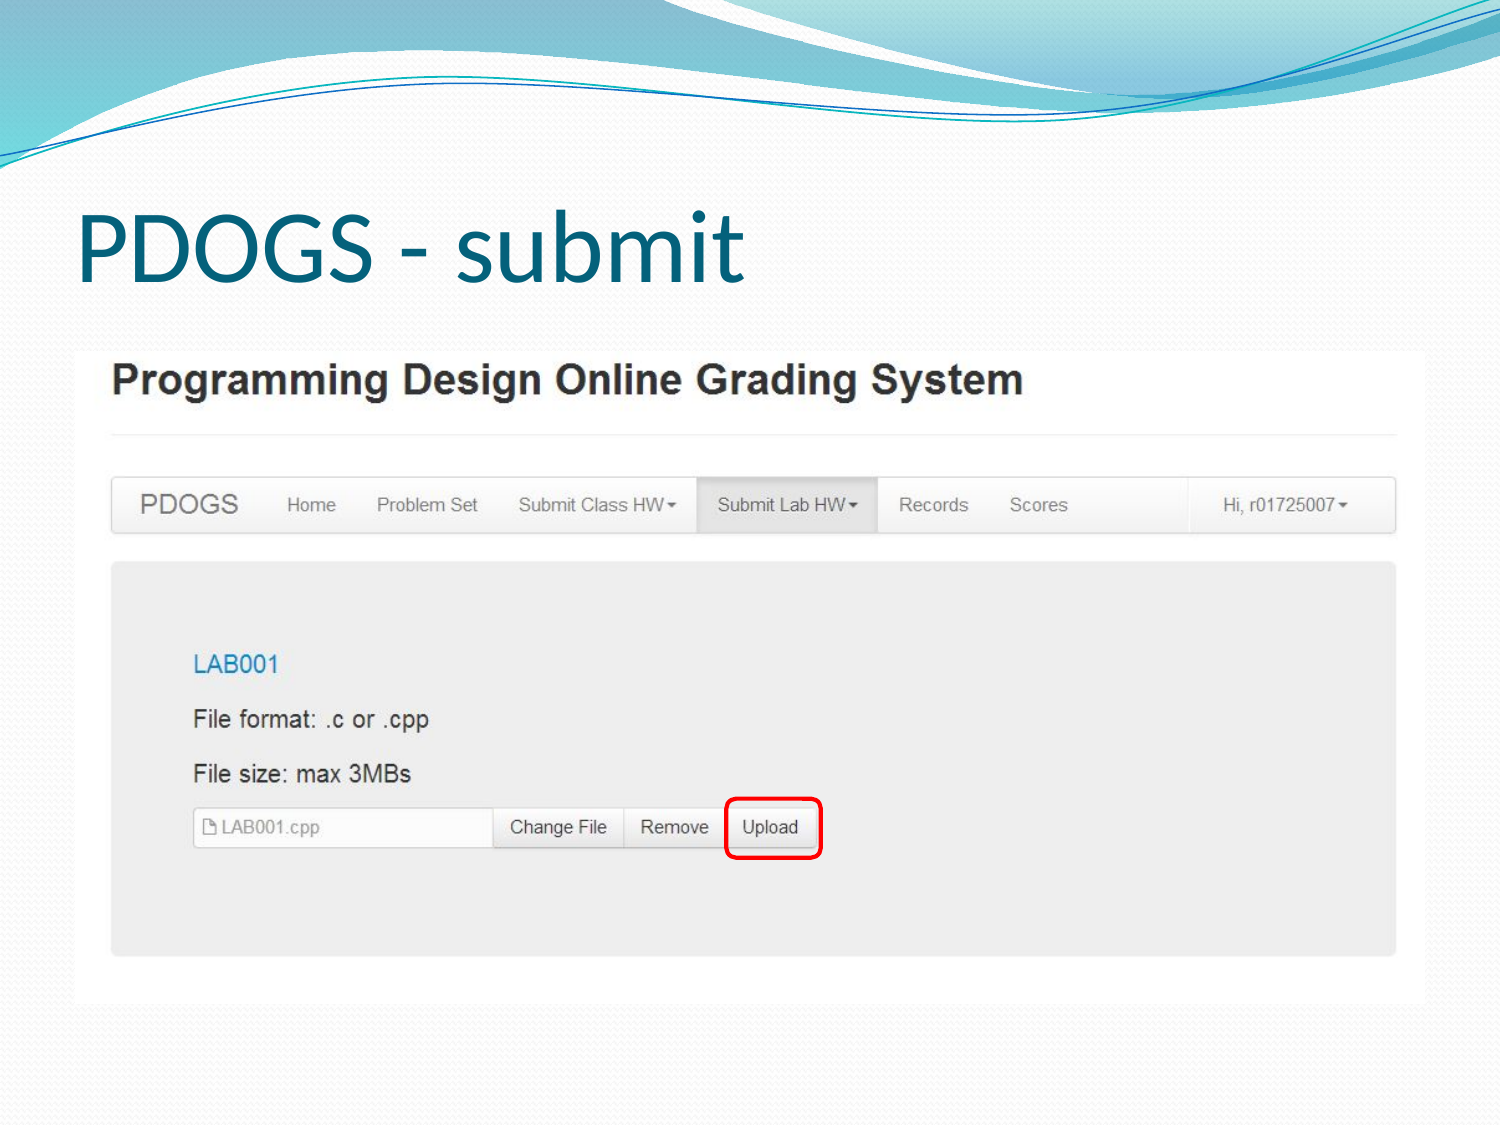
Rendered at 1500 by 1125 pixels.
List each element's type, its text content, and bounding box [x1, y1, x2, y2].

title PDOGS - submit [75, 115, 1425, 303]
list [74, 350, 1426, 1004]
